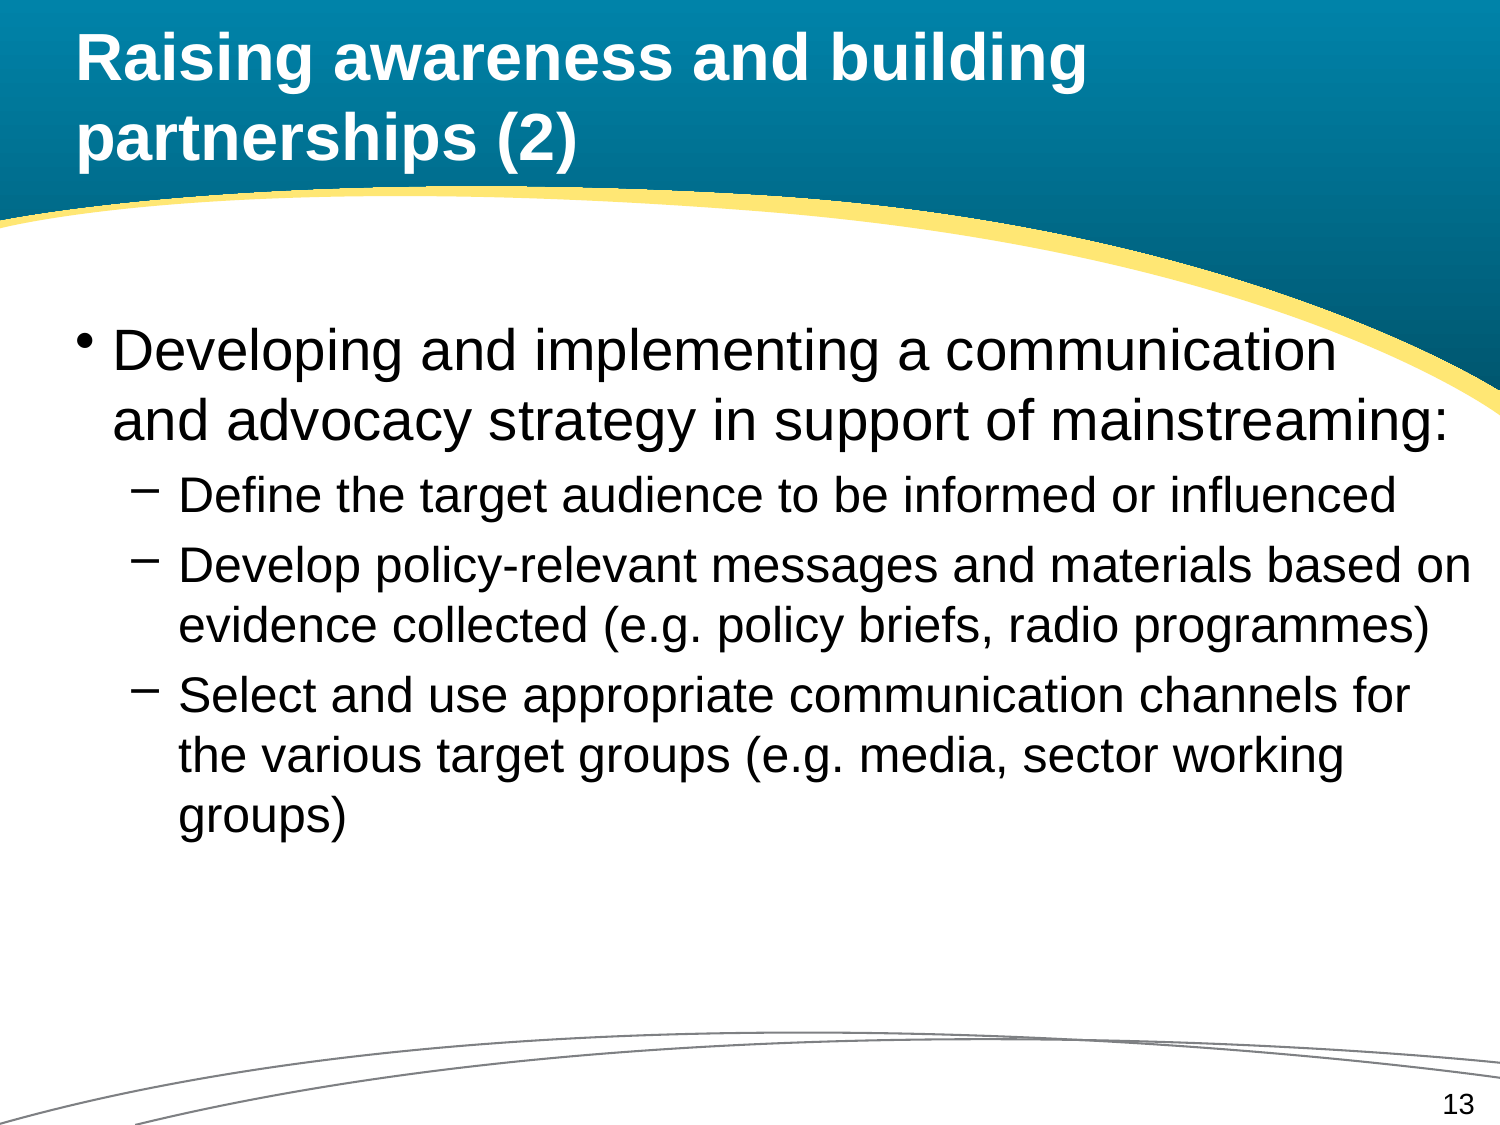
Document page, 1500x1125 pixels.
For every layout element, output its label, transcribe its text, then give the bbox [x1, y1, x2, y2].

slide_number 13 [1124, 1084, 1476, 1113]
title Raising awareness and building partnerships (2) [74, 0, 1476, 188]
list Developing and implementing a communication and advocacy strategy in support of mainstreaming: Define the target audience to be informed or influenced Develop policy-relevant messages and materials based on evidence collected (e.g. policy briefs, radio programmes) Select and use appropriate communication channels for the various target groups (e.g. media, sector working groups) [74, 312, 1476, 1101]
